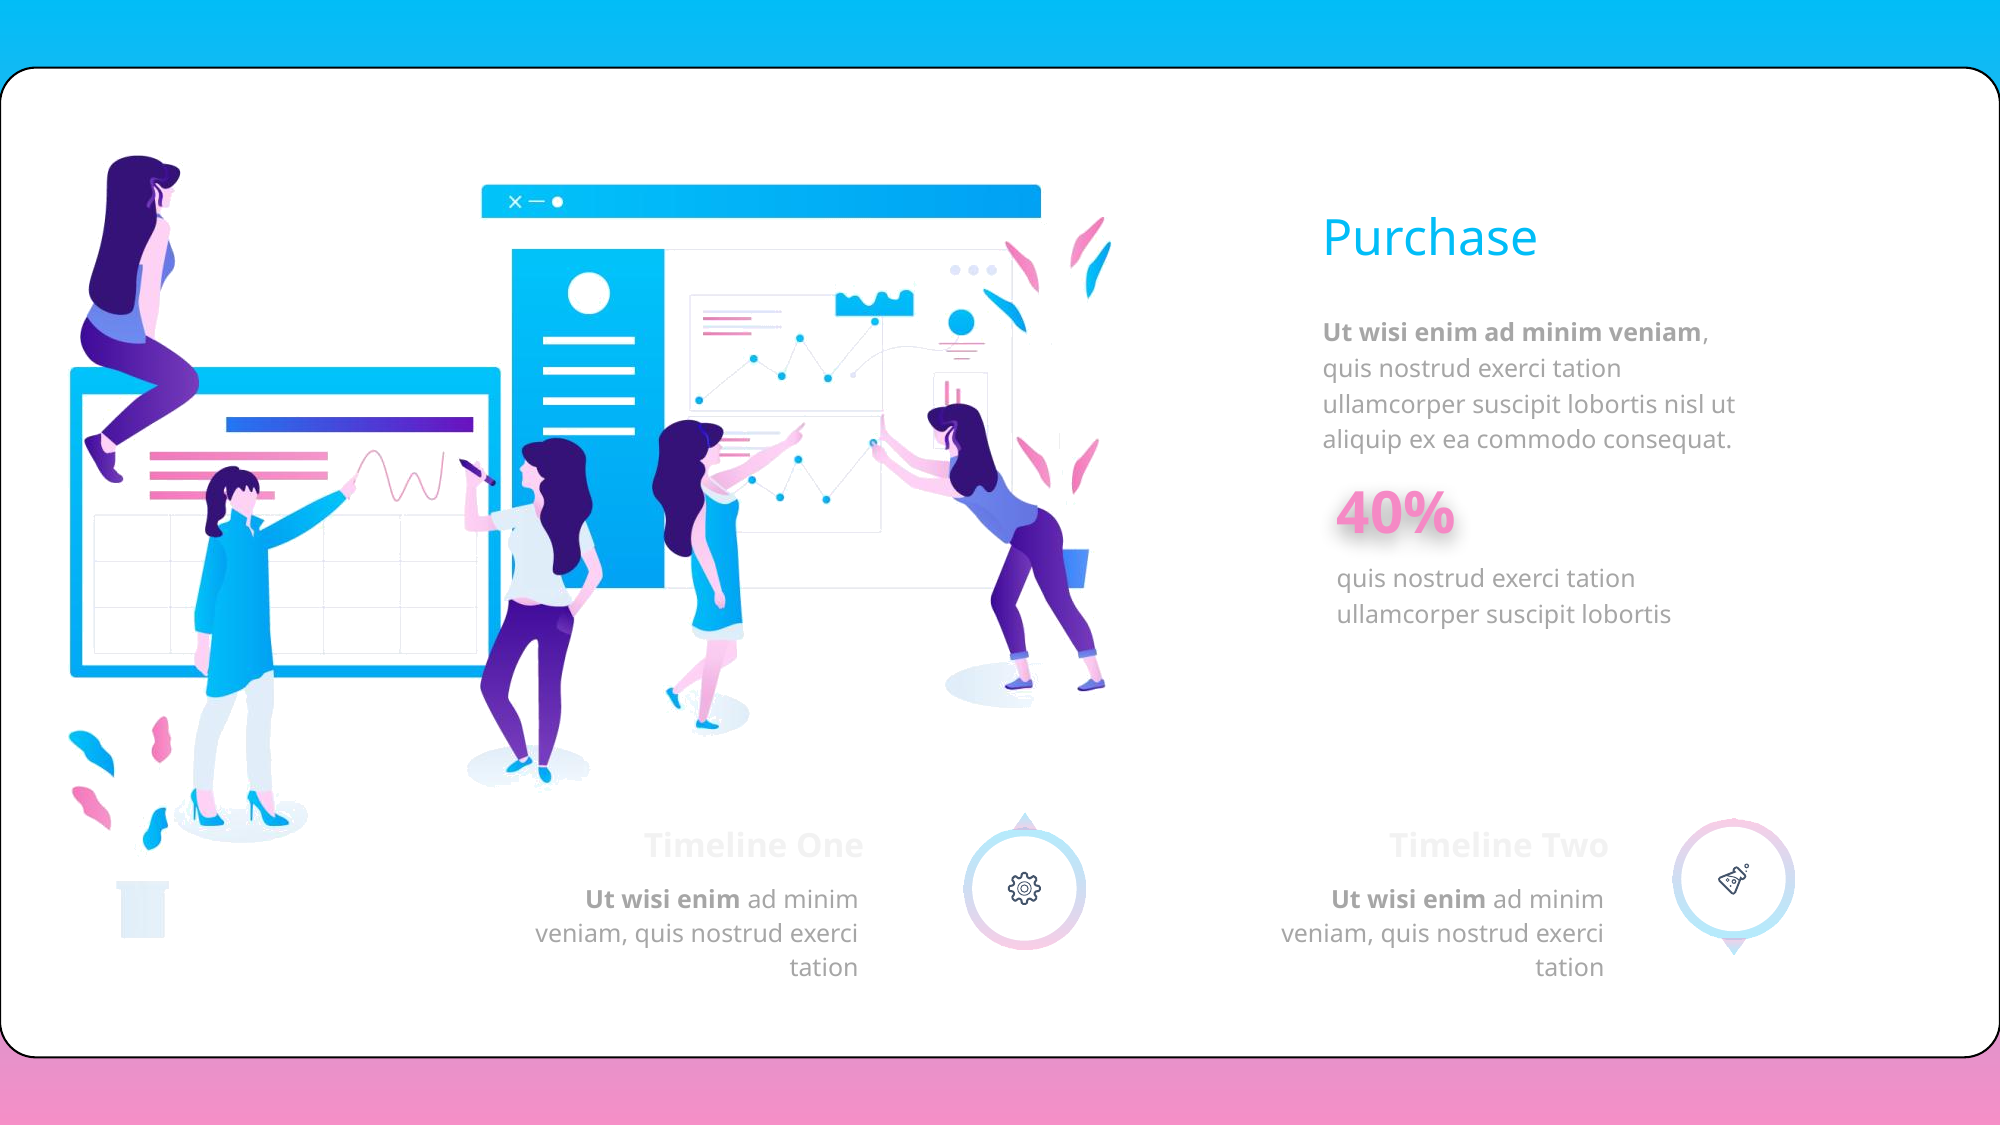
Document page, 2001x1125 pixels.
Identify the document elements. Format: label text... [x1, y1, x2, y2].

text_box Ut wisi enim ad minim veniam, quis nostrud exerci tation ullamcorper suscipit lobortis nisl ut aliquip ex ea commodo consequat. [1307, 302, 1768, 462]
text_box [0, 66, 2000, 1059]
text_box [1321, 467, 1782, 638]
picture [55, 121, 1115, 967]
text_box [1220, 816, 1620, 967]
text_box Purchase [1307, 186, 1875, 274]
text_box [963, 812, 1086, 950]
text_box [474, 816, 874, 967]
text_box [1672, 818, 1795, 955]
